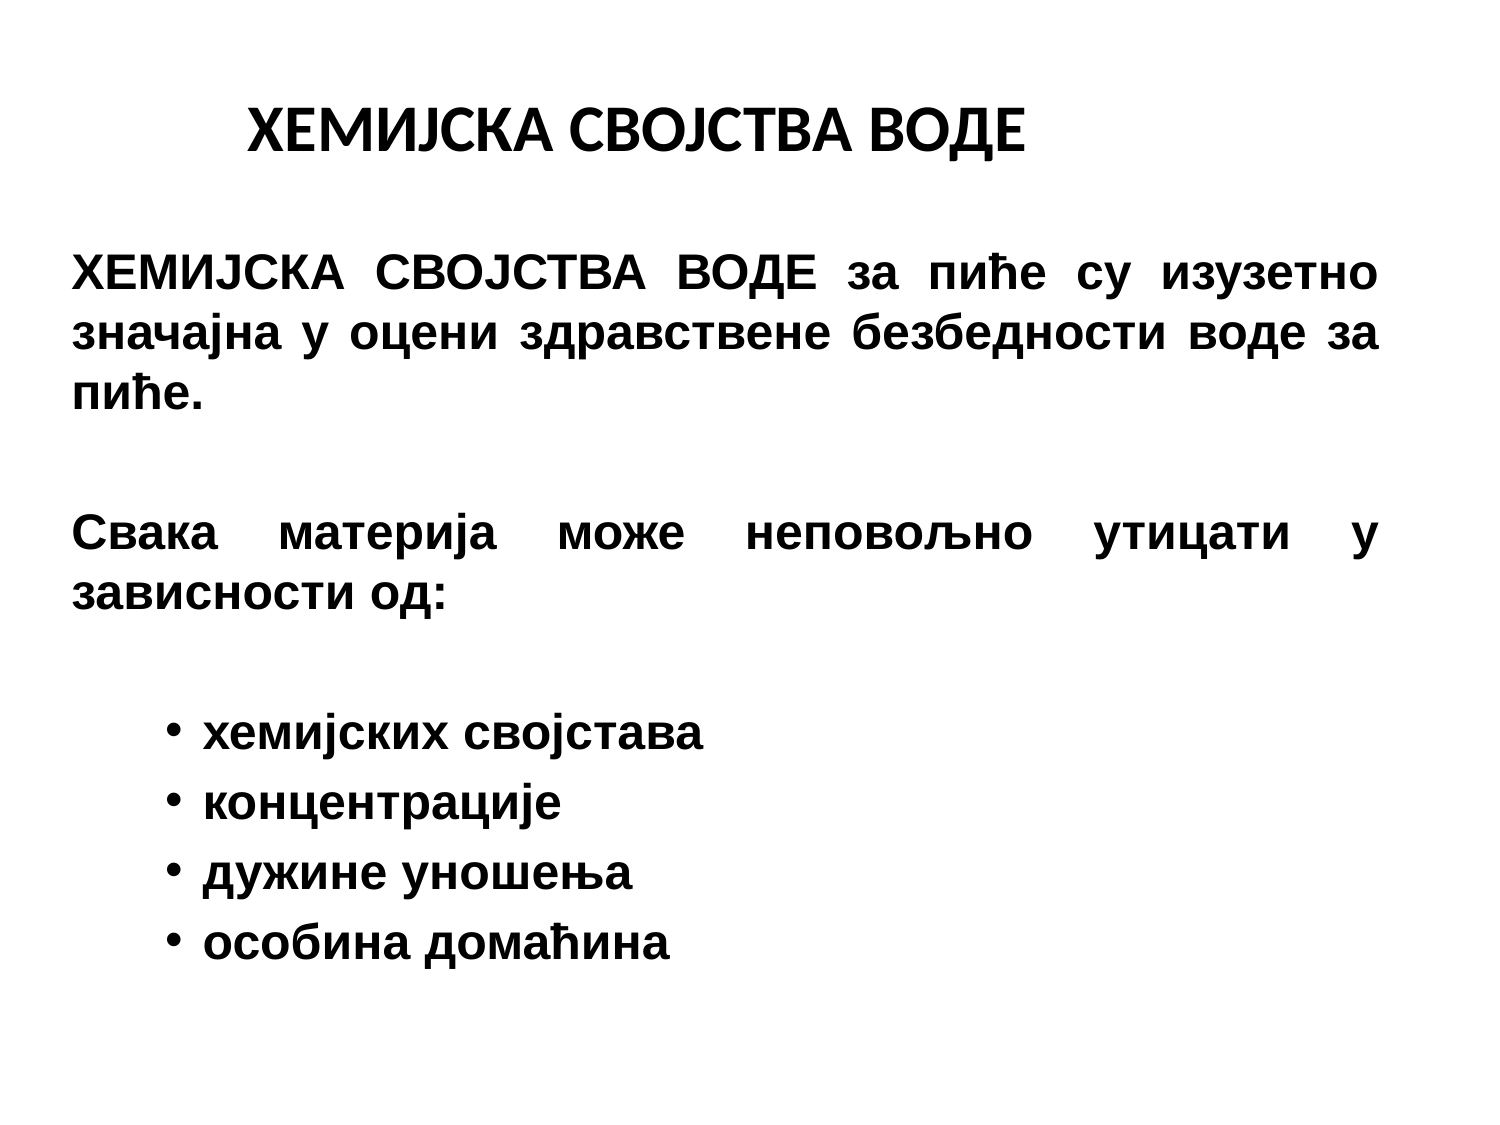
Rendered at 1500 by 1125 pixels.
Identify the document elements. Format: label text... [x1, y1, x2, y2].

list ХЕМИЈСКА СВОЈСТВА ВОДЕ за пиће су изузетно значајна у оцени здравствене безбедности воде за пиће. Свака материја може неповољно утицати у зависности од: хемијских својстава концентрације дужине уношења особина домаћина [0, 231, 1394, 907]
title ХЕМИЈСКА СВОЈСТВА ВОДЕ [0, 30, 1276, 219]
